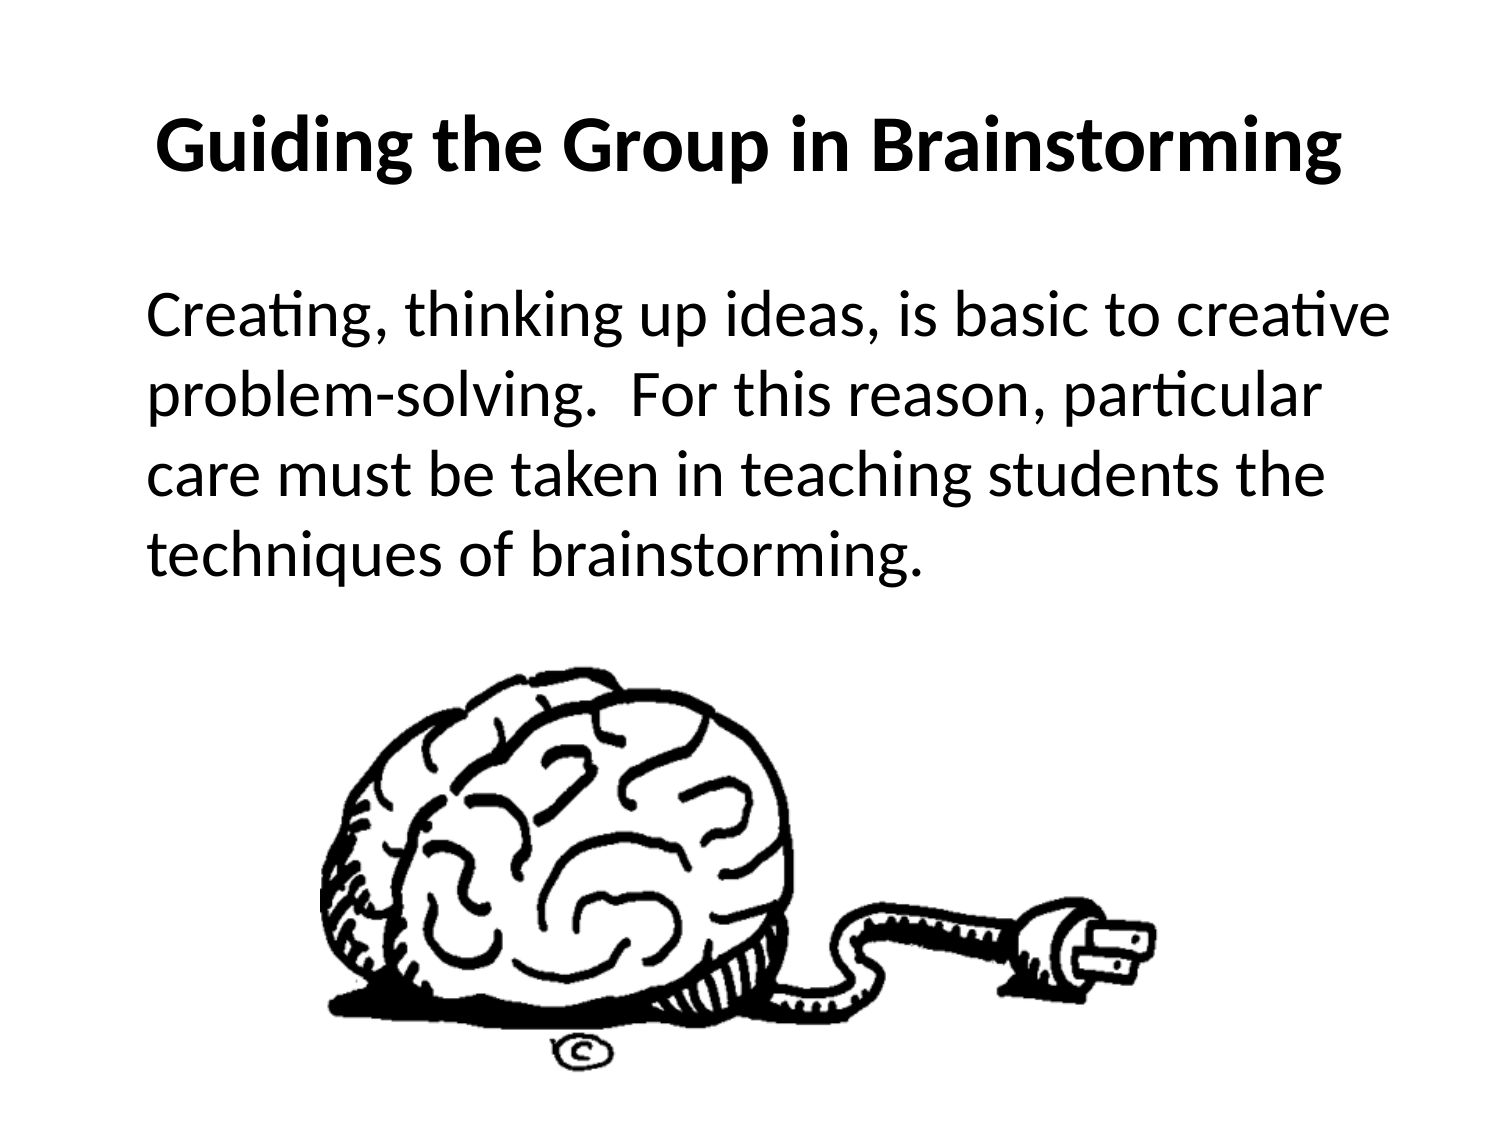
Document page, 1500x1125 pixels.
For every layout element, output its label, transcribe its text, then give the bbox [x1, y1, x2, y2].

title Guiding the Group in Brainstorming [75, 45, 1425, 233]
list Creating, thinking up ideas, is basic to creative problem-solving. For this reason, particular care must be taken in teaching students the techniques of brainstorming. [75, 262, 1425, 600]
picture [319, 624, 1180, 1091]
